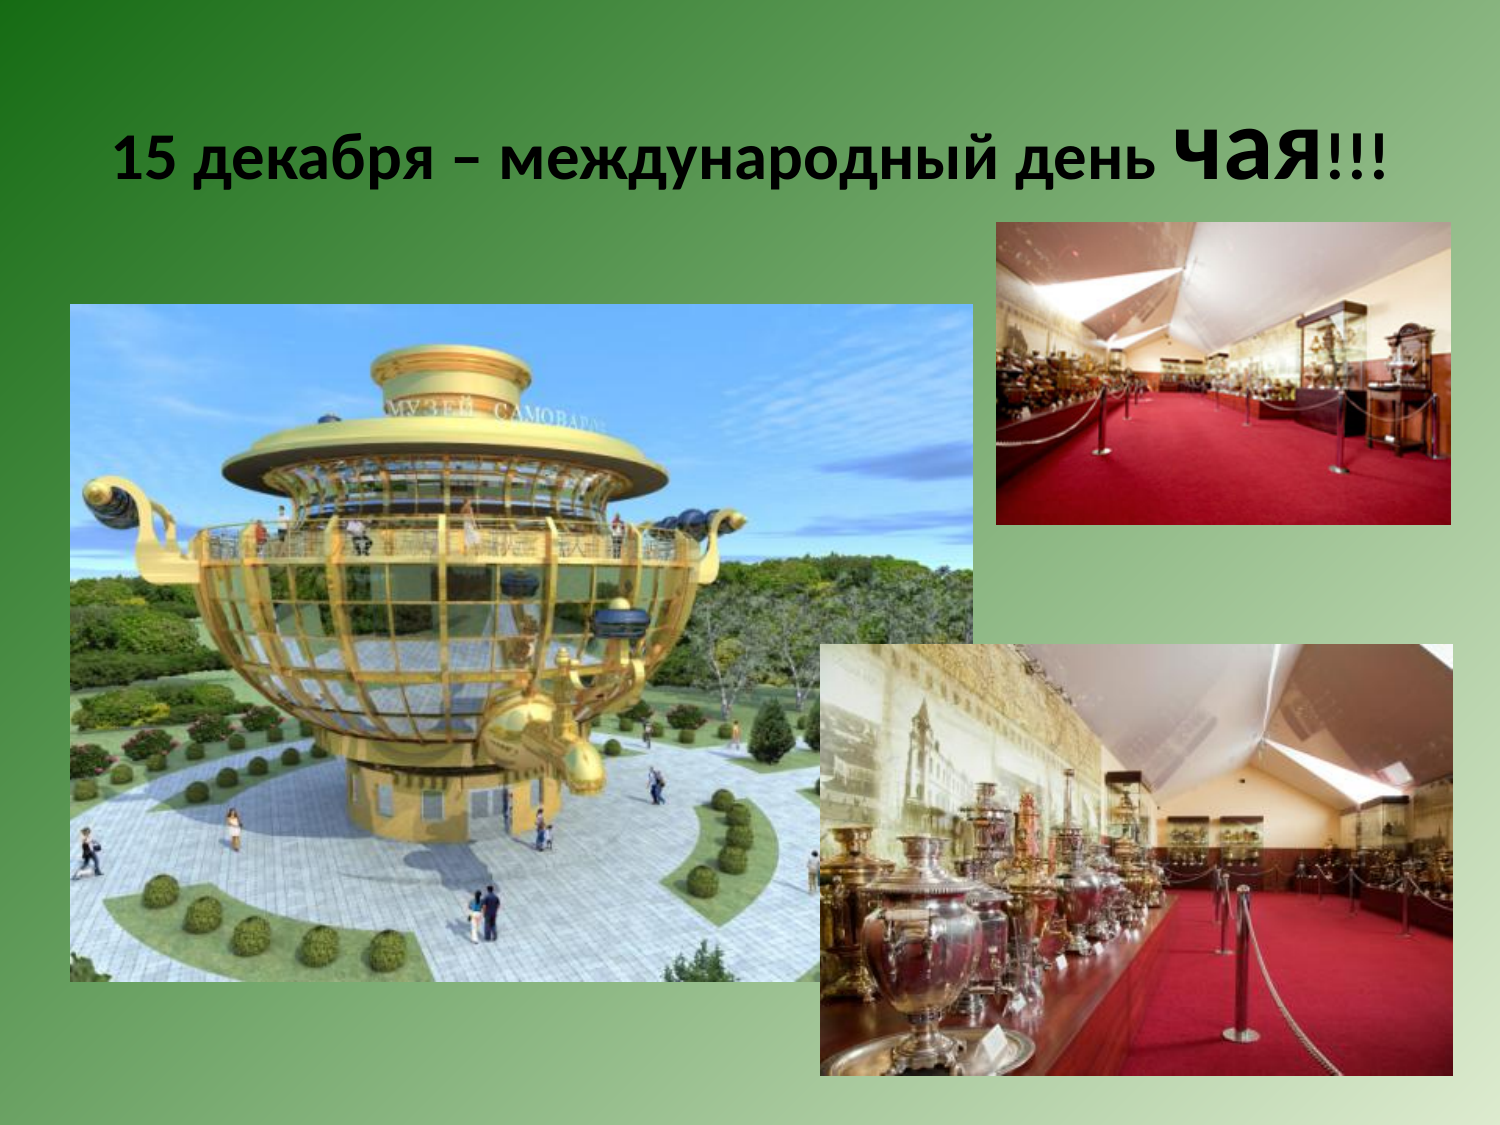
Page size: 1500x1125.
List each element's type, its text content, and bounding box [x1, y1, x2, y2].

picture [70, 304, 1453, 1077]
picture [995, 222, 1451, 525]
title 15 декабря – международный день чая!!! [75, 45, 1425, 233]
